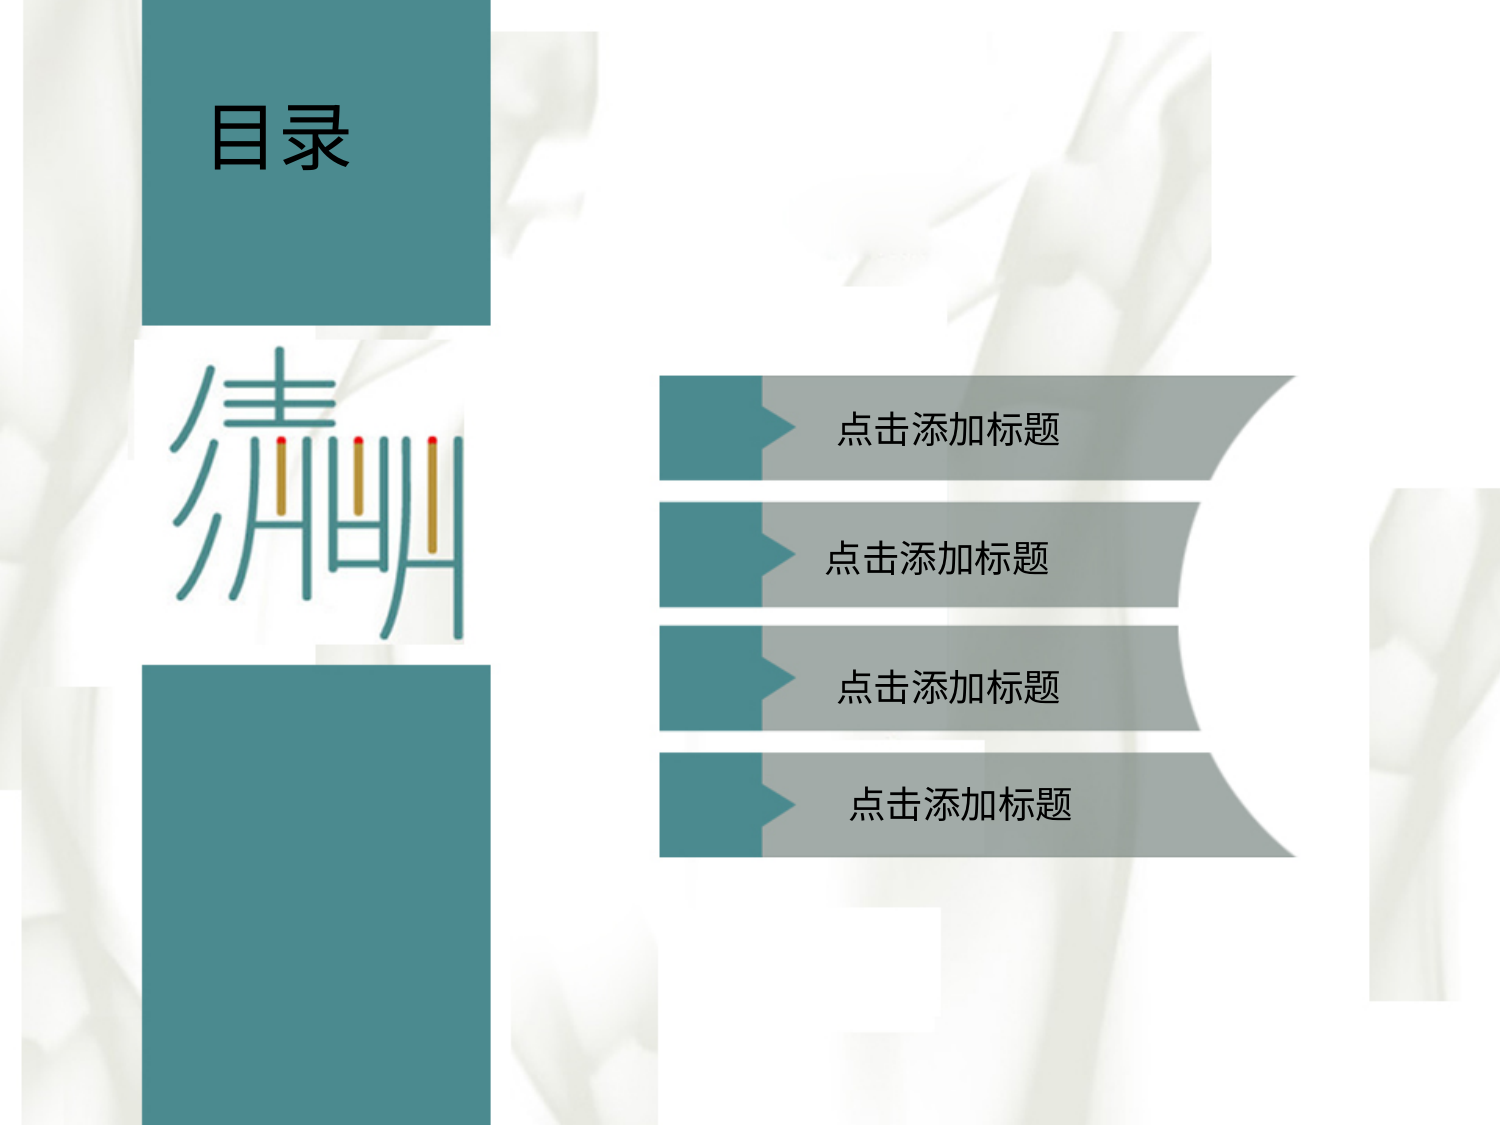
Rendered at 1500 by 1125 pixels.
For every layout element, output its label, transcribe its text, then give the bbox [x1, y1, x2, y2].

text_box 点击添加标题 [821, 656, 1077, 716]
text_box 点击添加标题 [809, 527, 1065, 588]
text_box 目录 [188, 81, 369, 187]
picture [0, 0, 1500, 1125]
text_box 点击添加标题 [833, 773, 1089, 834]
text_box 点击添加标题 [821, 398, 1077, 459]
